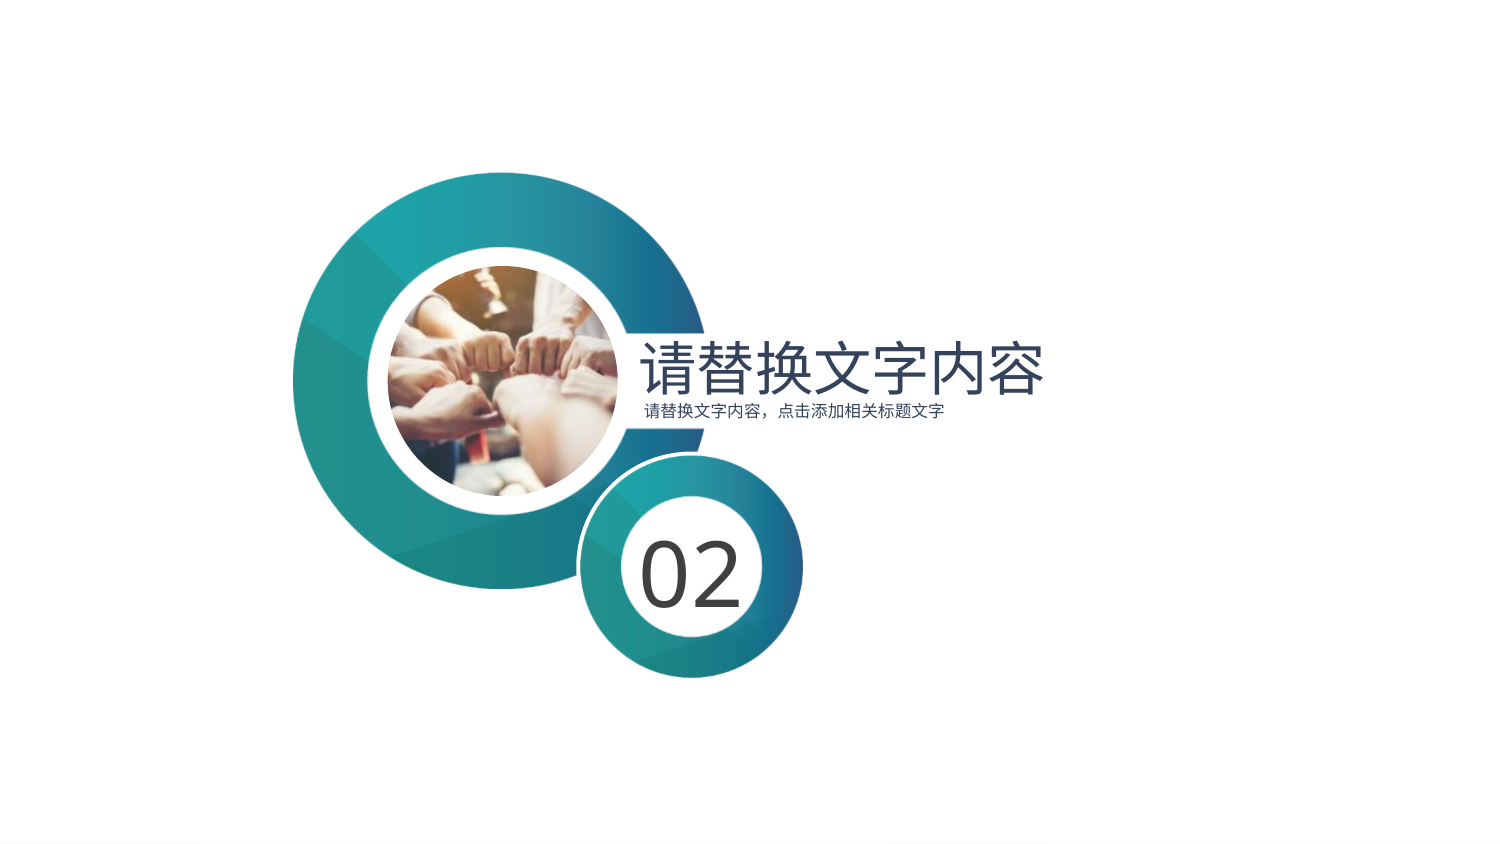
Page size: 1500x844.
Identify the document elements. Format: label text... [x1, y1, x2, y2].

text_box 请替换文字内容，点击添加相关标题文字 [718, 401, 1100, 422]
text_box 请替换文字内容 [718, 331, 1101, 402]
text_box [575, 451, 807, 682]
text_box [293, 172, 713, 590]
